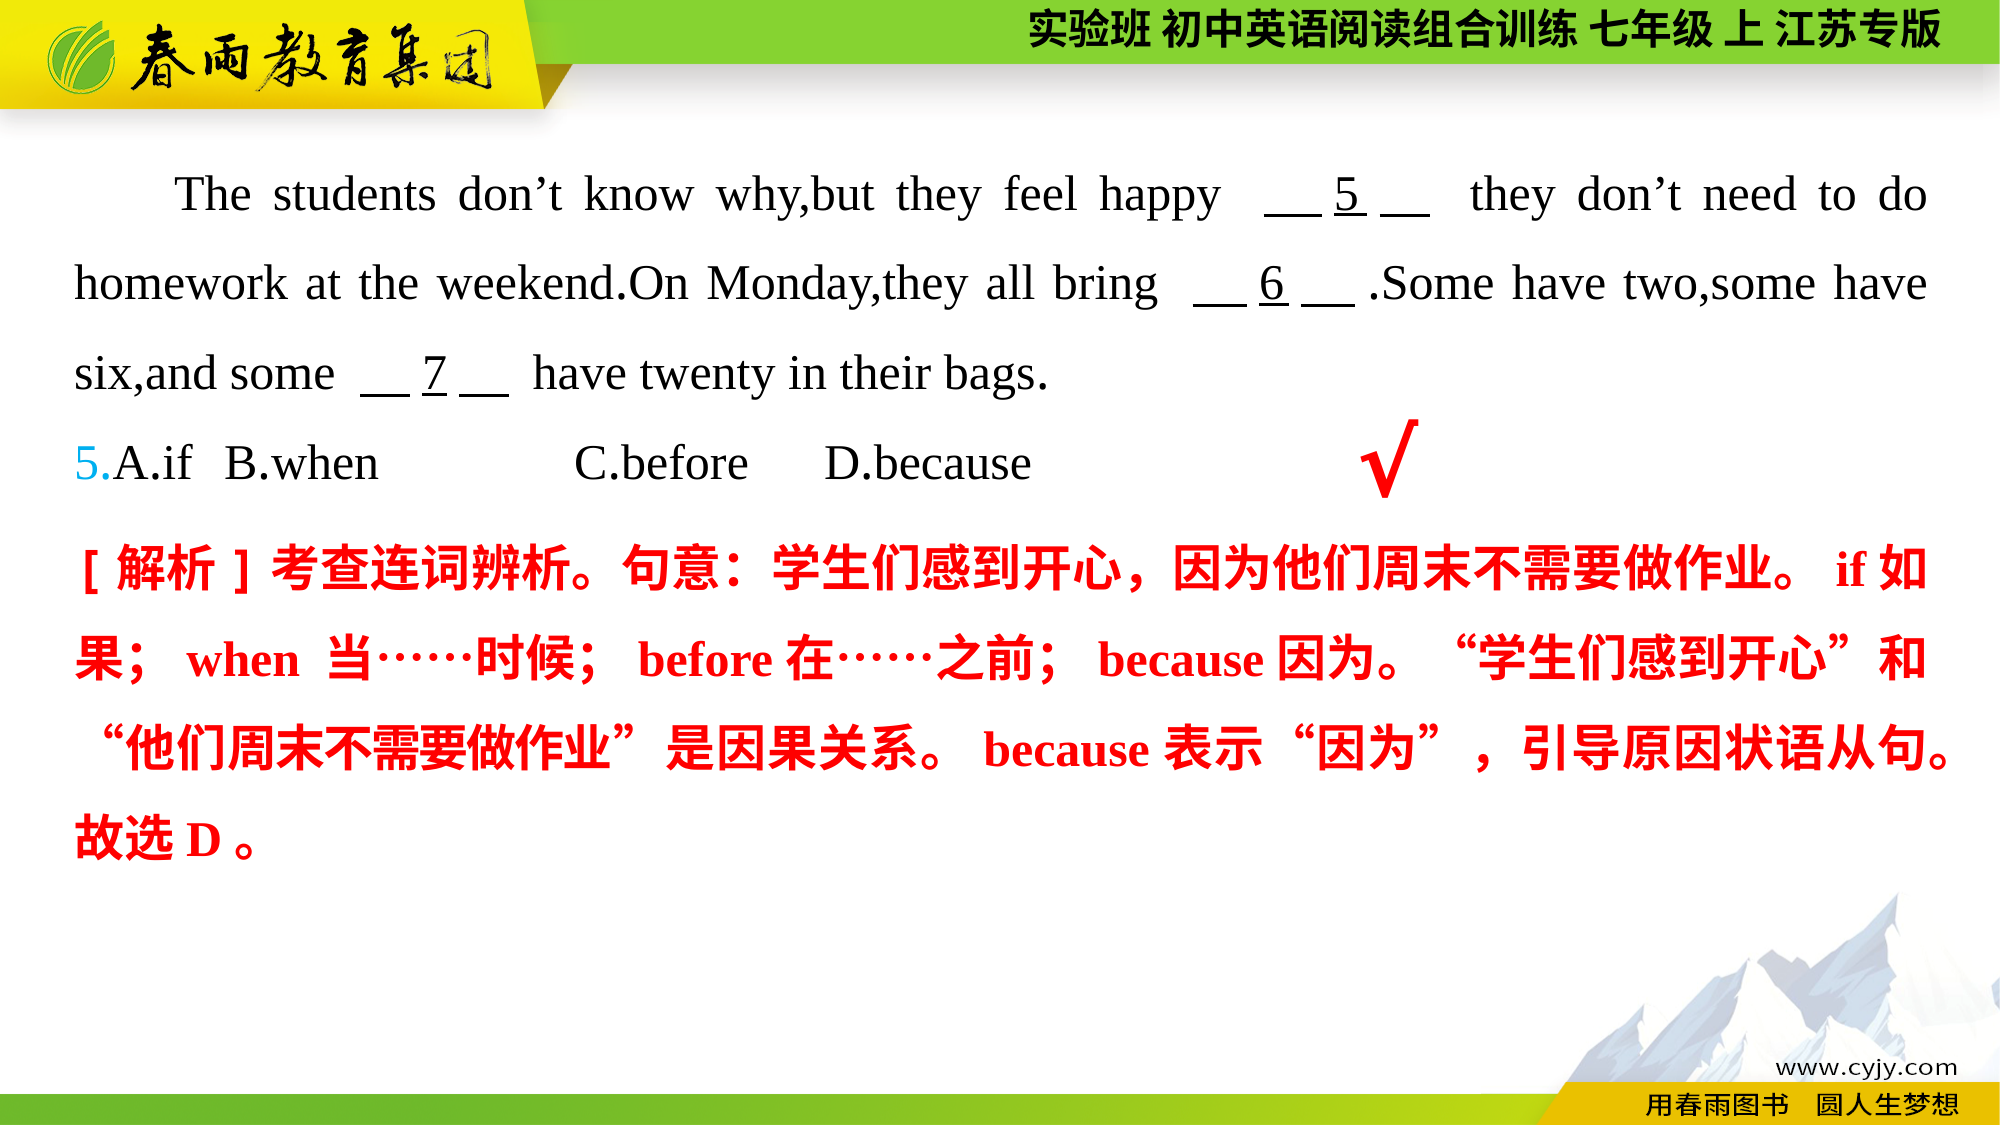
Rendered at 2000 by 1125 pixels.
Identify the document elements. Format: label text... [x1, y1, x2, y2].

list The students don’t know why,but they feel happy 5 they don’t need to do homework at the weekend.On Monday,they all bring 6 .Some have two,some have six,and some 7 have twenty in their bags. 5.A.if B.when C.before D.because [59, 122, 1944, 498]
text_box [解析]考查连词辨析。句意：学生们感到开心，因为他们周末不需要做作业。if如果；when 当……时候；before在……之前；because因为。“学生们感到开心”和“他们周末不需要做作业”是因果关系。because表示“因为”，引导原因状语从句。故选D。 [59, 498, 1944, 874]
picture [0, 0, 2000, 1125]
